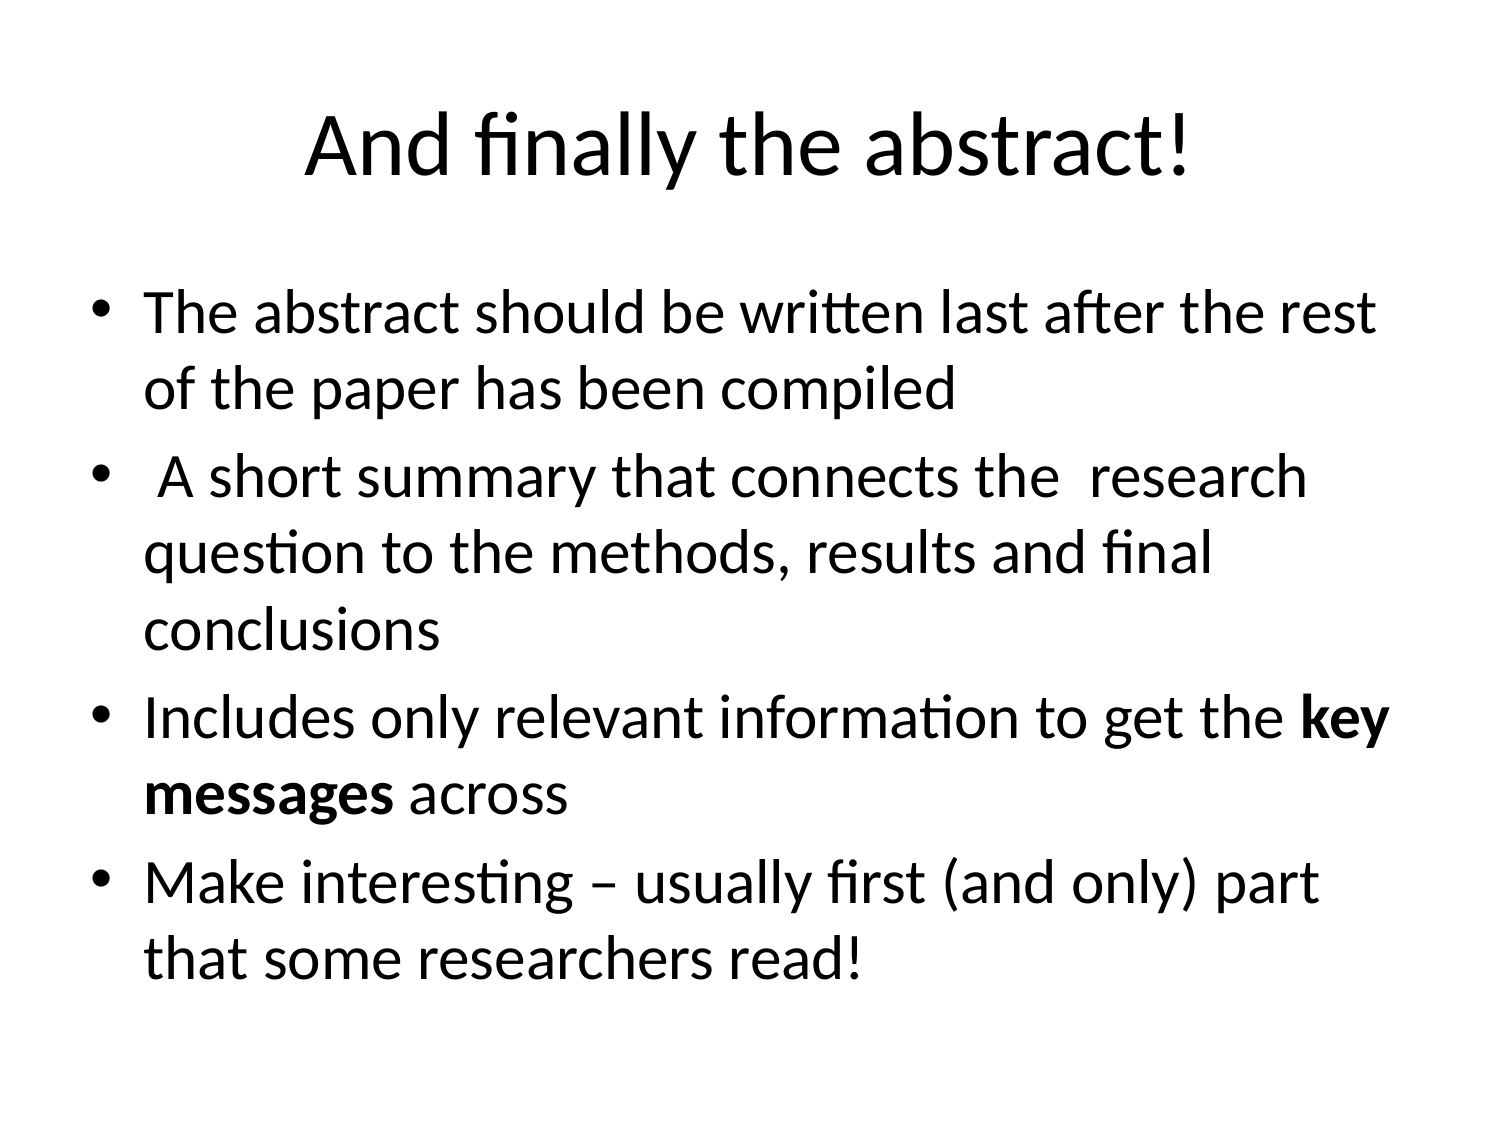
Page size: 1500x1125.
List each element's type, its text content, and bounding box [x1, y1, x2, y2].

list The abstract should be written last after the rest of the paper has been compiled A short summary that connects the research question to the methods, results and final conclusions Includes only relevant information to get the key messages across Make interesting – usually first (and only) part that some researchers read! [75, 262, 1425, 1005]
title And finally the abstract! [75, 45, 1425, 233]
